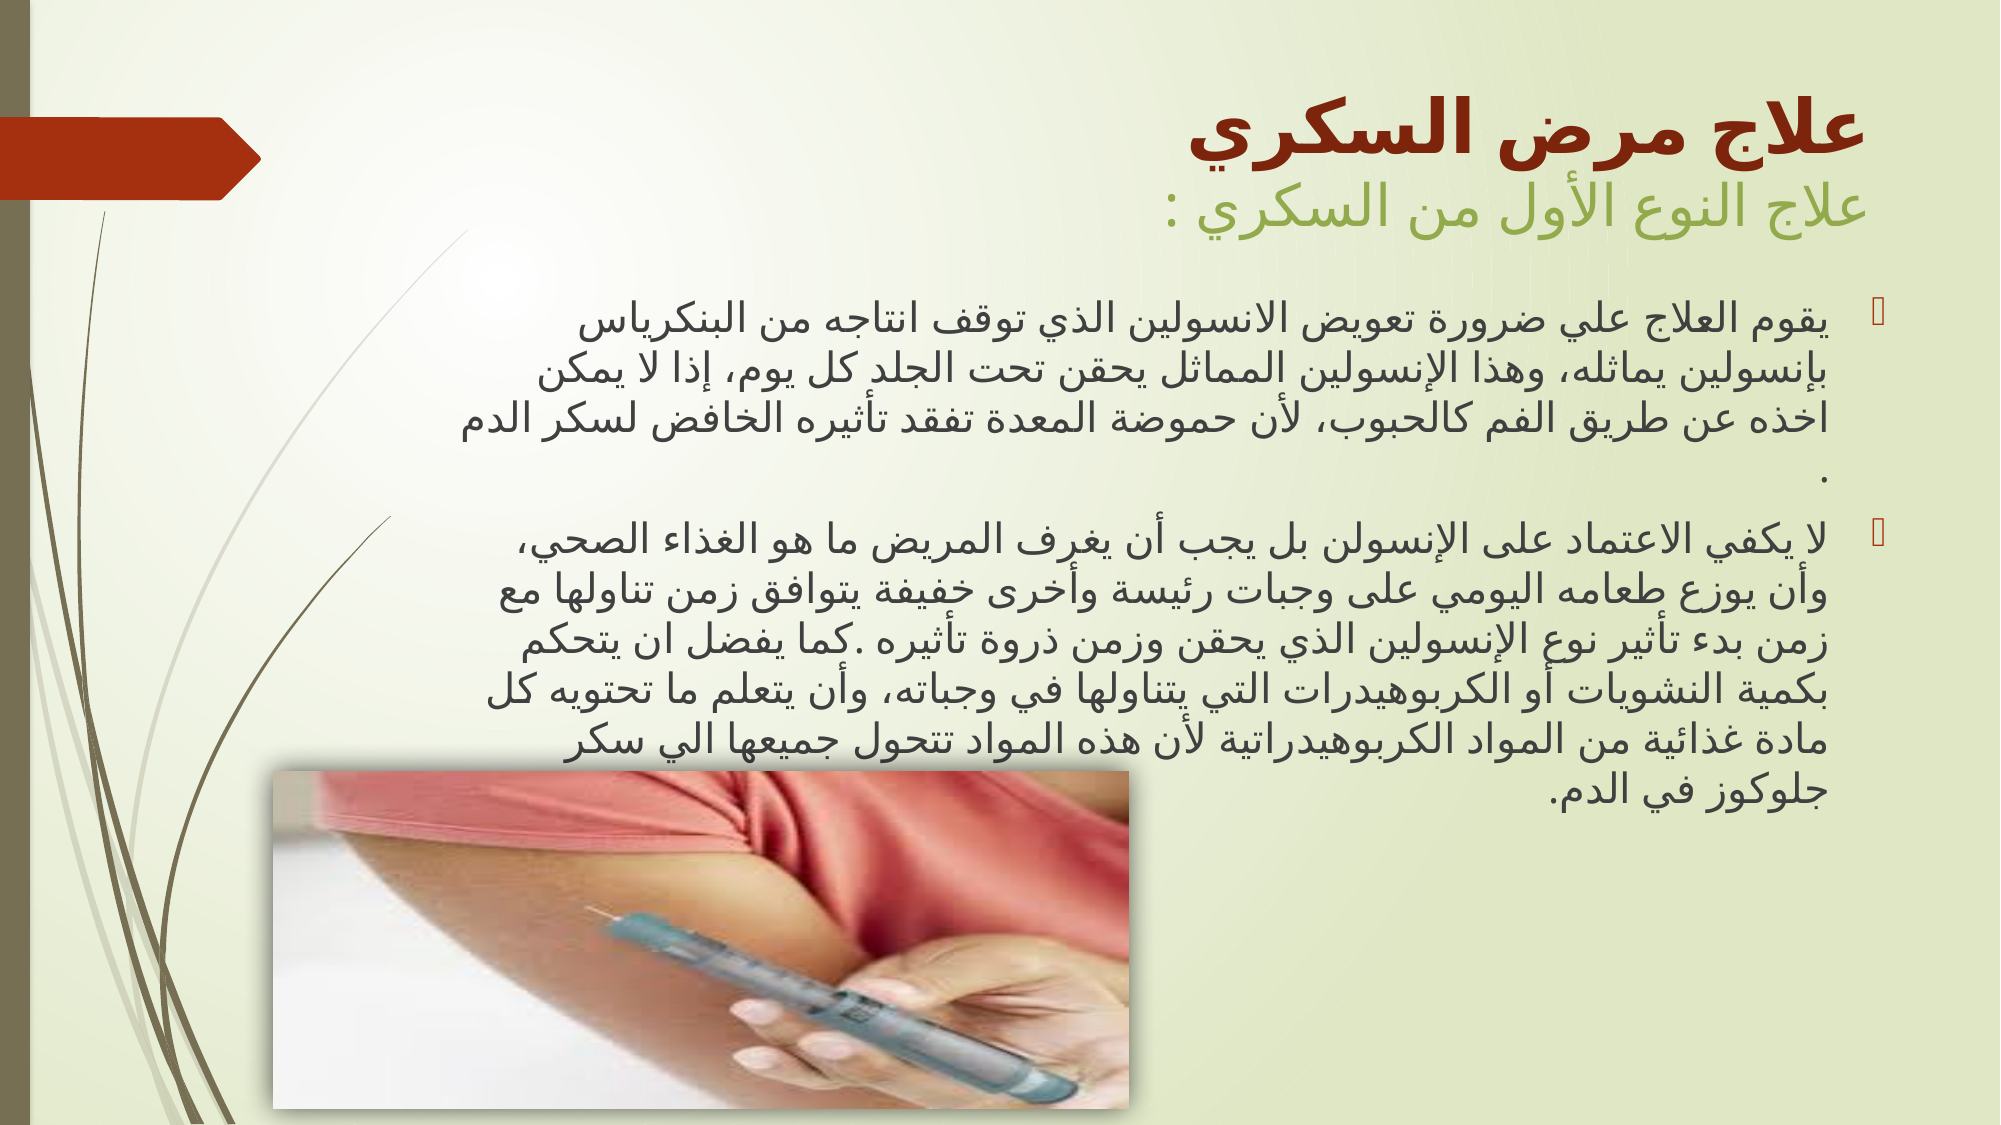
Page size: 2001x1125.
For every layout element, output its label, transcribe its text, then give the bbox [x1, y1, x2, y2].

title علاج مرض السكري علاج النوع الأول من السكري : [424, 70, 1887, 282]
list يقوم العلاج علي ضرورة تعويض الانسولين الذي توقف انتاجه من البنكرياس بإنسولين يماثله، وهذا الإنسولين المماثل يحقن تحت الجلد كل يوم، إذا لا يمكن اخذه عن طريق الفم كالحبوب، لأن حموضة المعدة تفقد تأثيره الخافض لسكر الدم . لا يكفي الاعتماد على الإنسولن بل يجب أن يغرف المريض ما هو الغذاء الصحي، وأن يوزع طعامه اليومي على وجبات رئيسة وأخرى خفيفة يتوافق زمن تناولها مع زمن بدء تأثير نوع الإنسولين الذي يحقن وزمن ذروة تأثيره .كما يفضل ان يتحكم بكمية النشويات أو الكربوهيدرات التي يتناولها في وجباته، وأن يتعلم ما تحتويه كل مادة غذائية من المواد الكربوهيدراتية لأن هذه المواد تتحول جميعها الي سكر جلوكوز في الدم. [439, 283, 1902, 903]
picture [272, 771, 1129, 1110]
